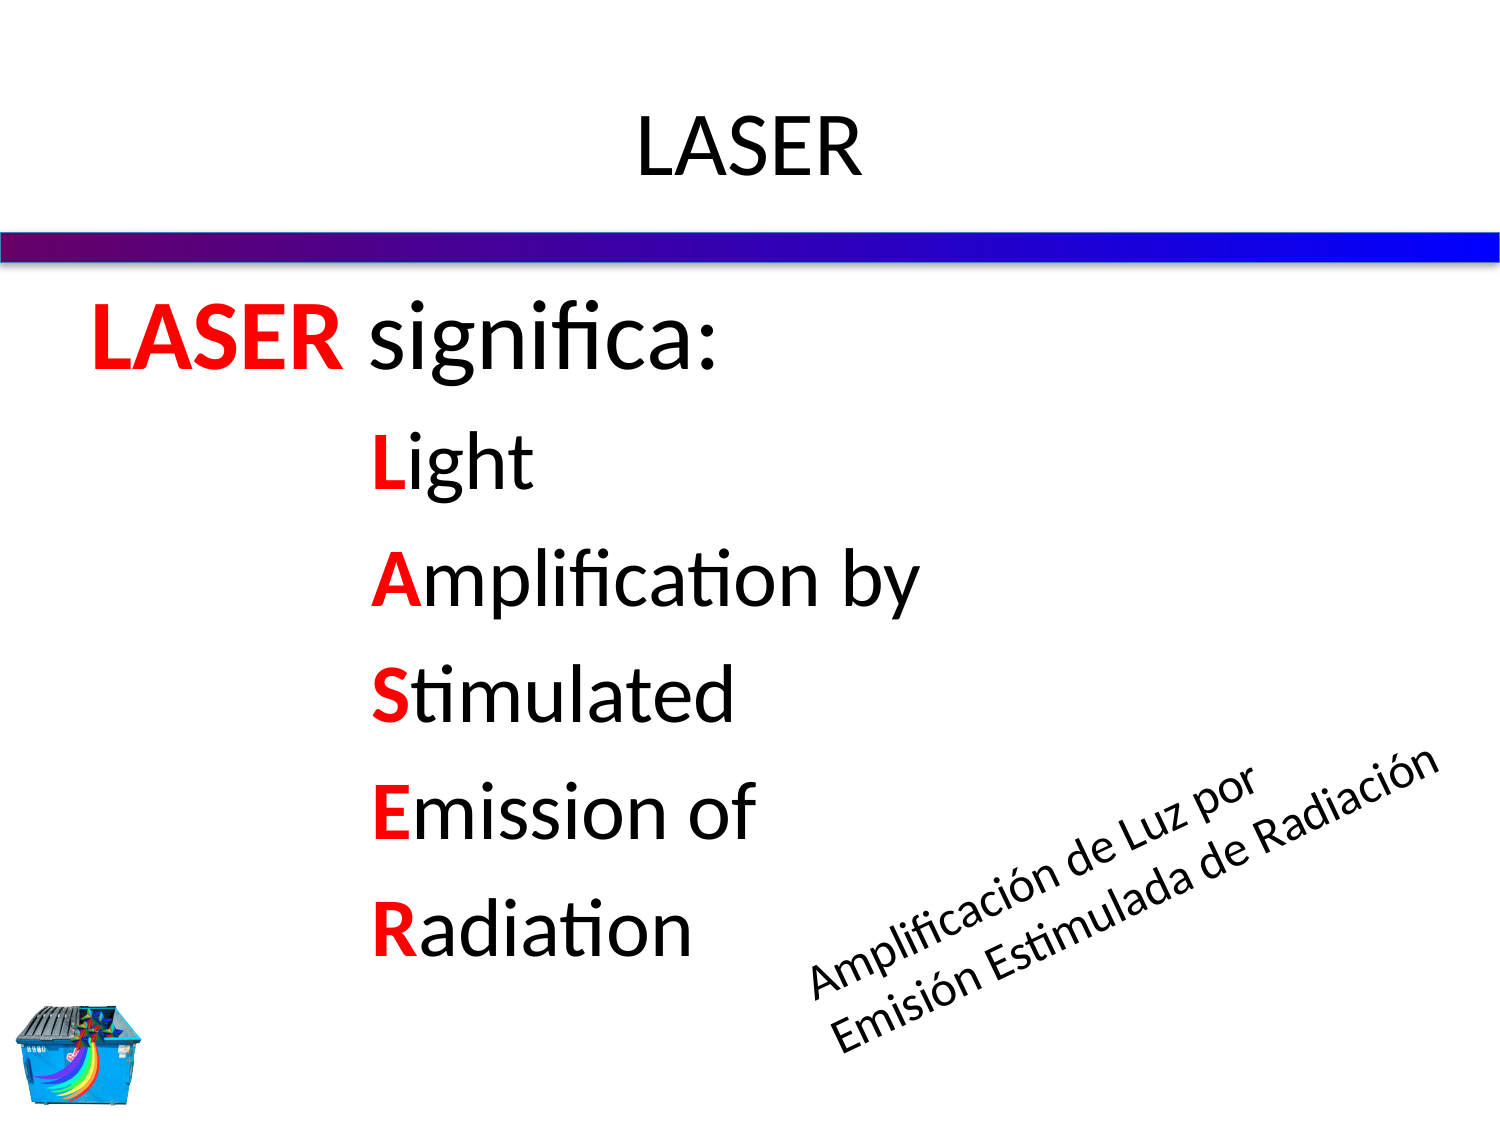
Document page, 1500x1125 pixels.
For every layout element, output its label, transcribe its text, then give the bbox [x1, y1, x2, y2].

picture [14, 1004, 143, 1107]
list LASER significa: Light Amplification by Stimulated Emission of Radiation [75, 262, 1472, 1019]
title LASER [75, 45, 1425, 233]
text_box Amplificación de Luz por Emisión Estimulada de Radiación [777, 657, 1464, 1078]
